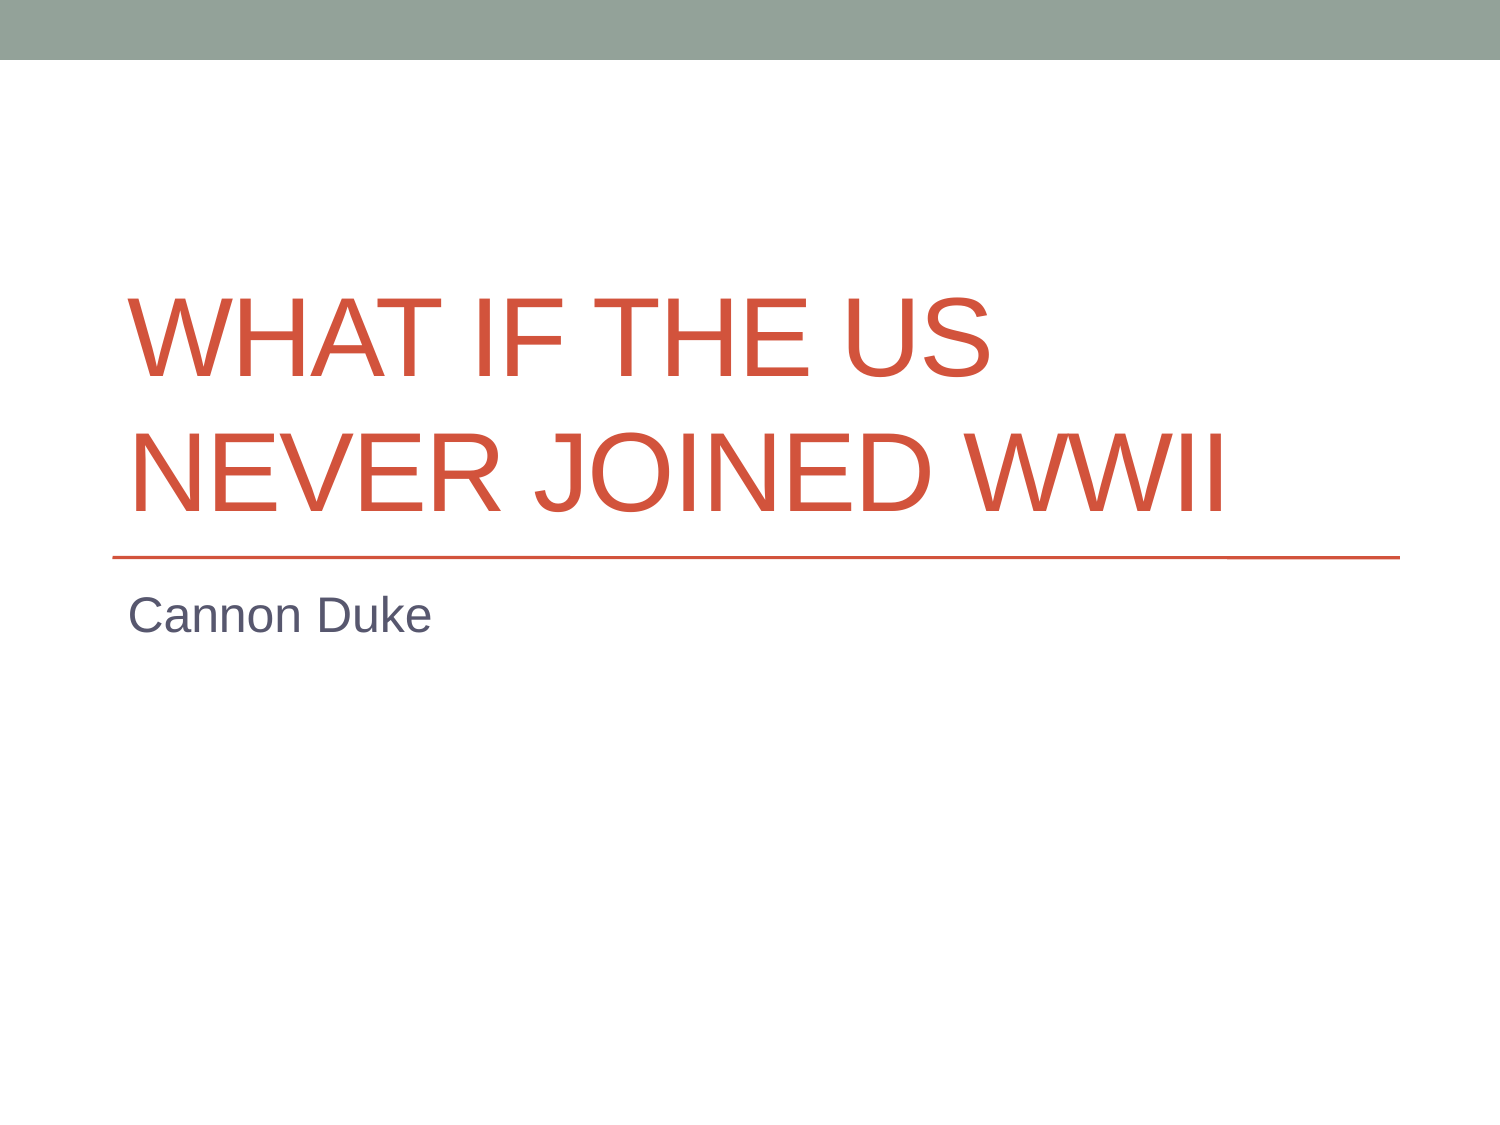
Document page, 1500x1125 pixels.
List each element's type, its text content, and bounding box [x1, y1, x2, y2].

title What if the US never joined WWII [112, 224, 1400, 542]
subtitle Cannon Duke [112, 575, 1163, 863]
